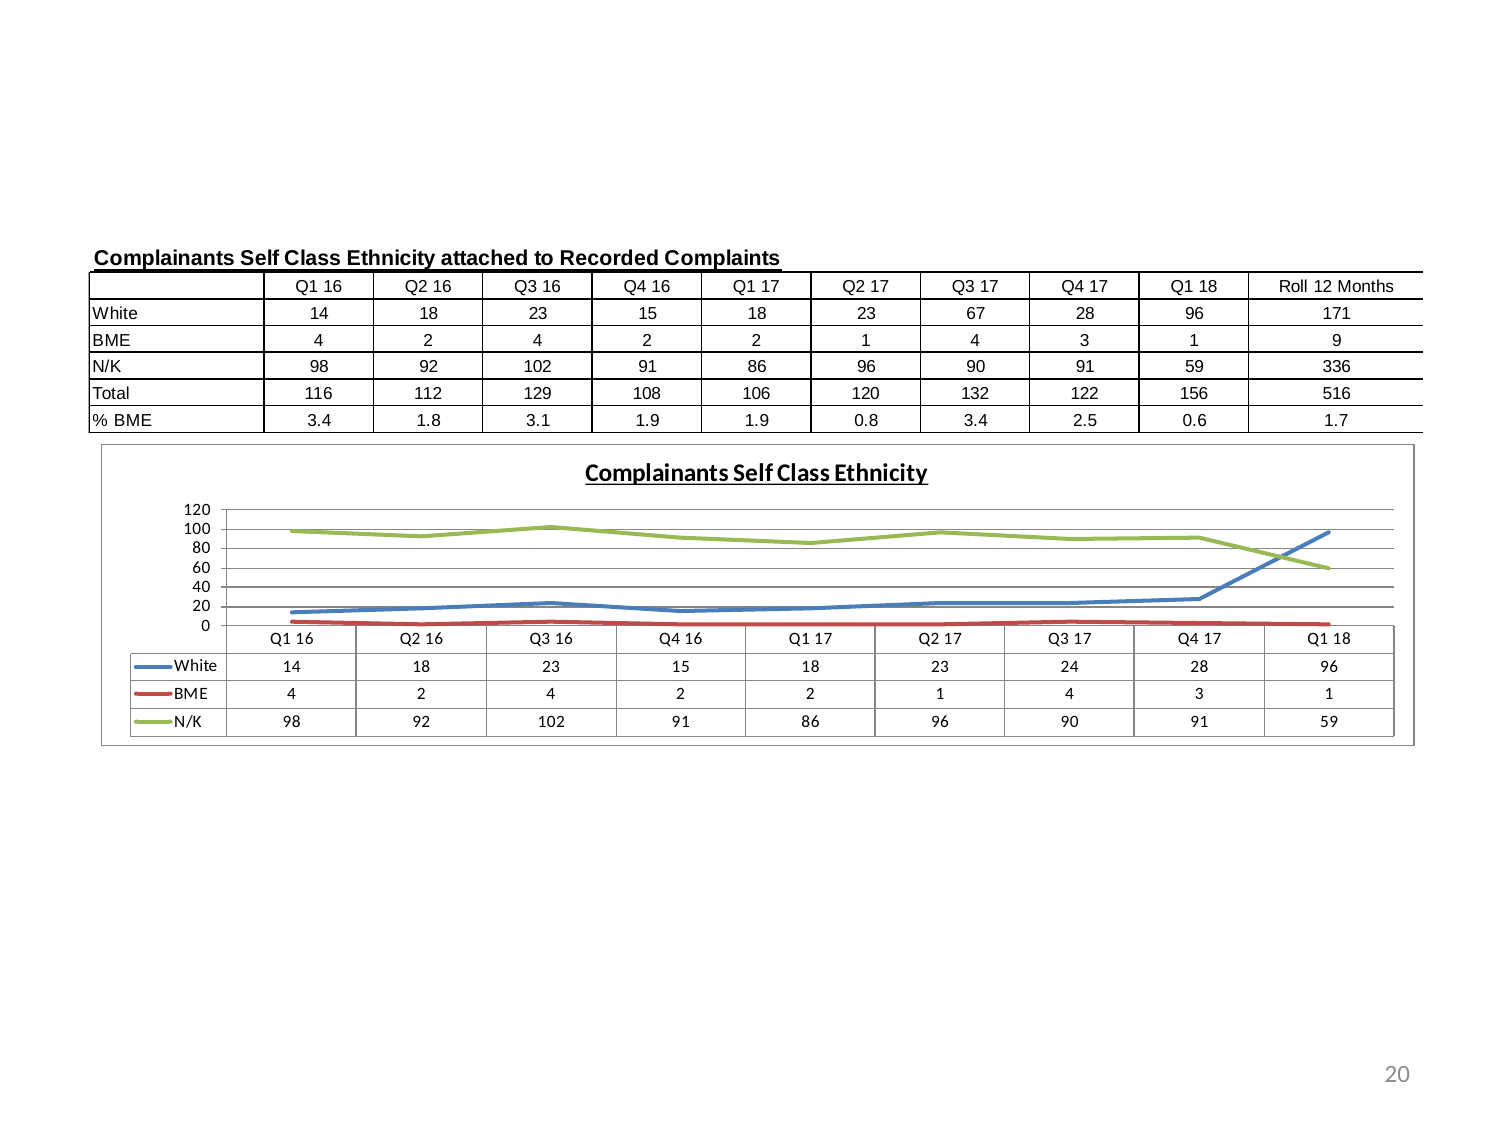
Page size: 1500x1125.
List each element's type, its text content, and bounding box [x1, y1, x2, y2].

slide_number 20 [1074, 1042, 1425, 1103]
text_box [88, 243, 1425, 754]
